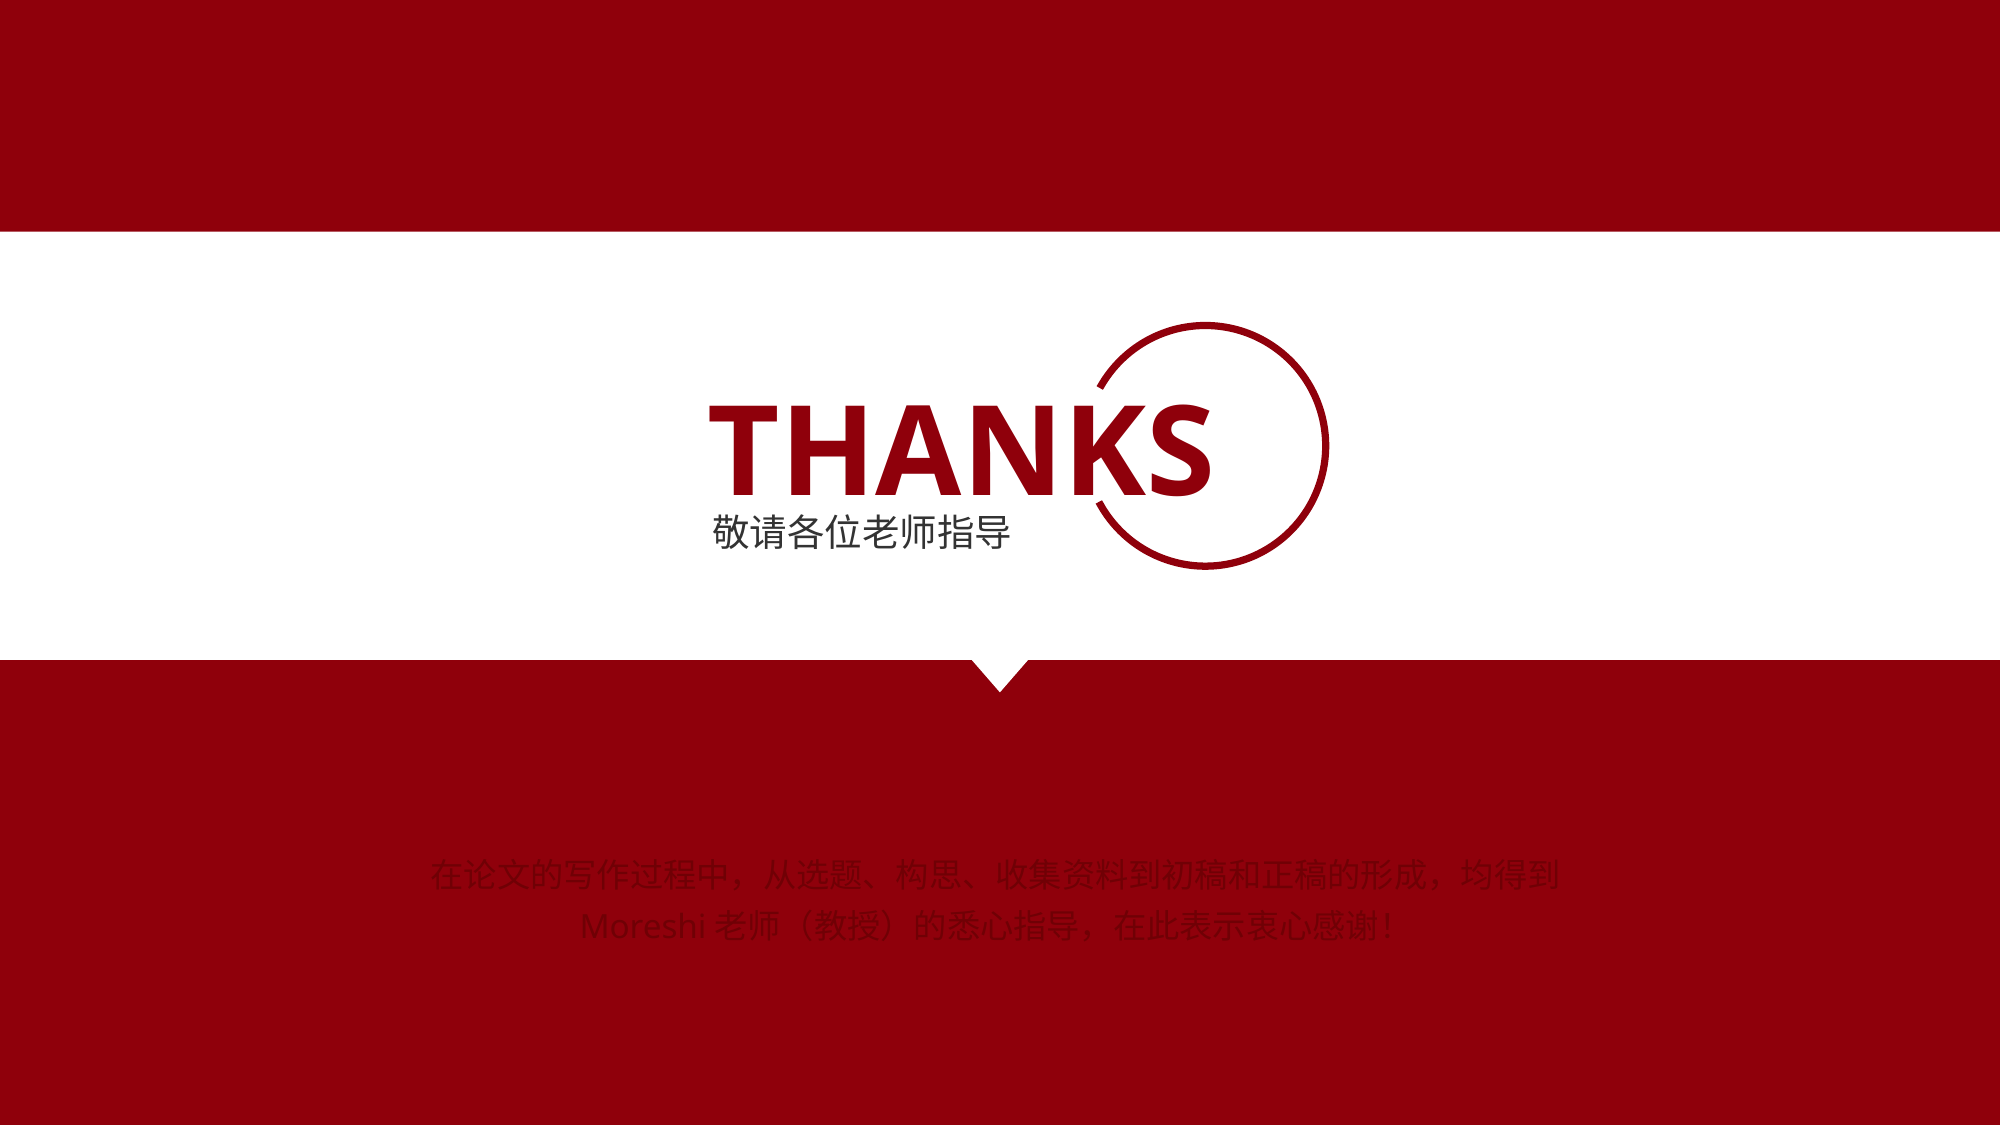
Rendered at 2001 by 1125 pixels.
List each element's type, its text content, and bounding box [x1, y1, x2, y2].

text_box [0, 231, 2000, 661]
text_box 在论文的写作过程中，从选题、构思、收集资料到初稿和正稿的形成，均得到Moreshi老师（教授）的悉心指导，在此表示衷心感谢！ [374, 834, 1626, 953]
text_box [672, 324, 1327, 568]
text_box [968, 657, 1032, 694]
